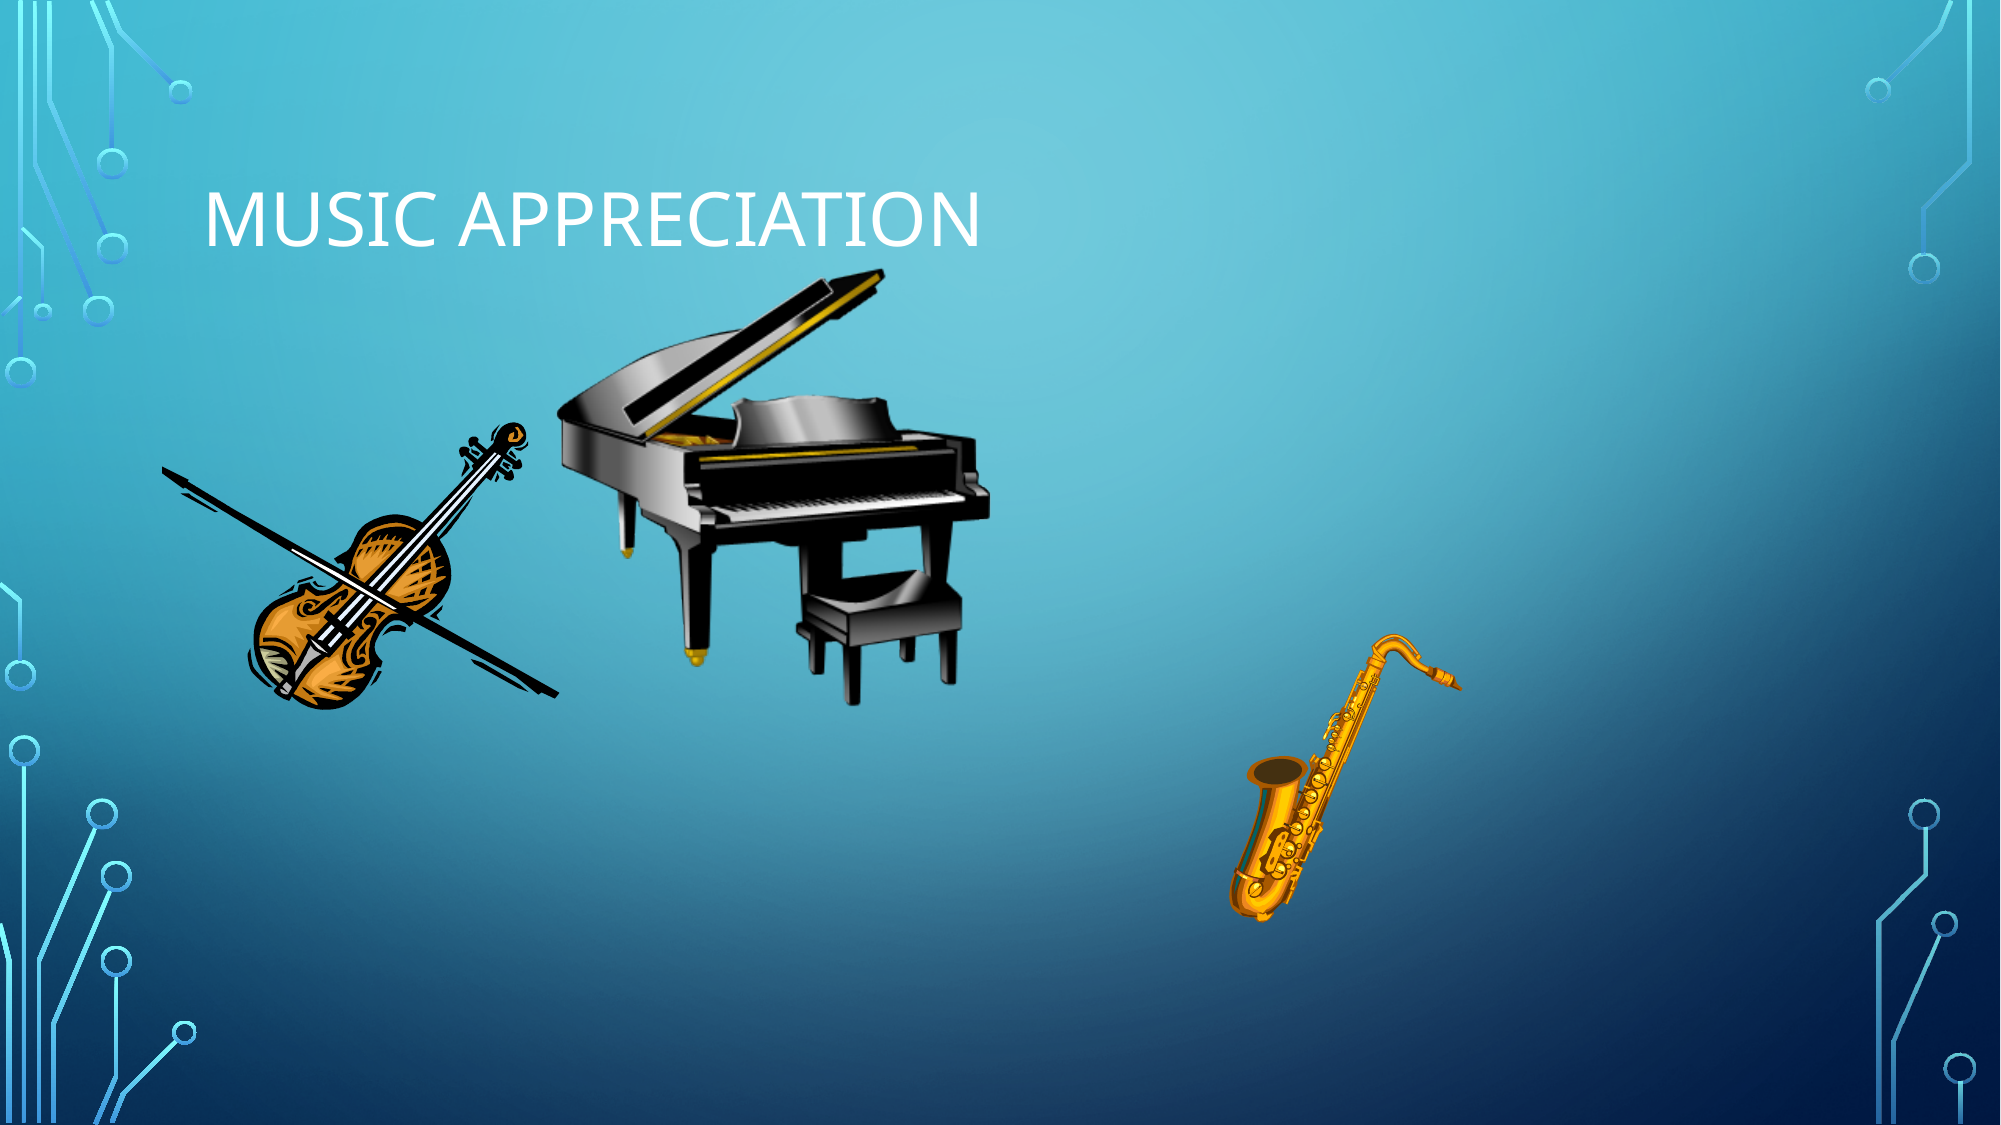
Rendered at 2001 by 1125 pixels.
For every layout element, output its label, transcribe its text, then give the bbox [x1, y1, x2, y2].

picture [549, 263, 1000, 714]
title Music Appreciation [187, 101, 1813, 344]
picture [1227, 627, 1463, 923]
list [161, 418, 549, 714]
